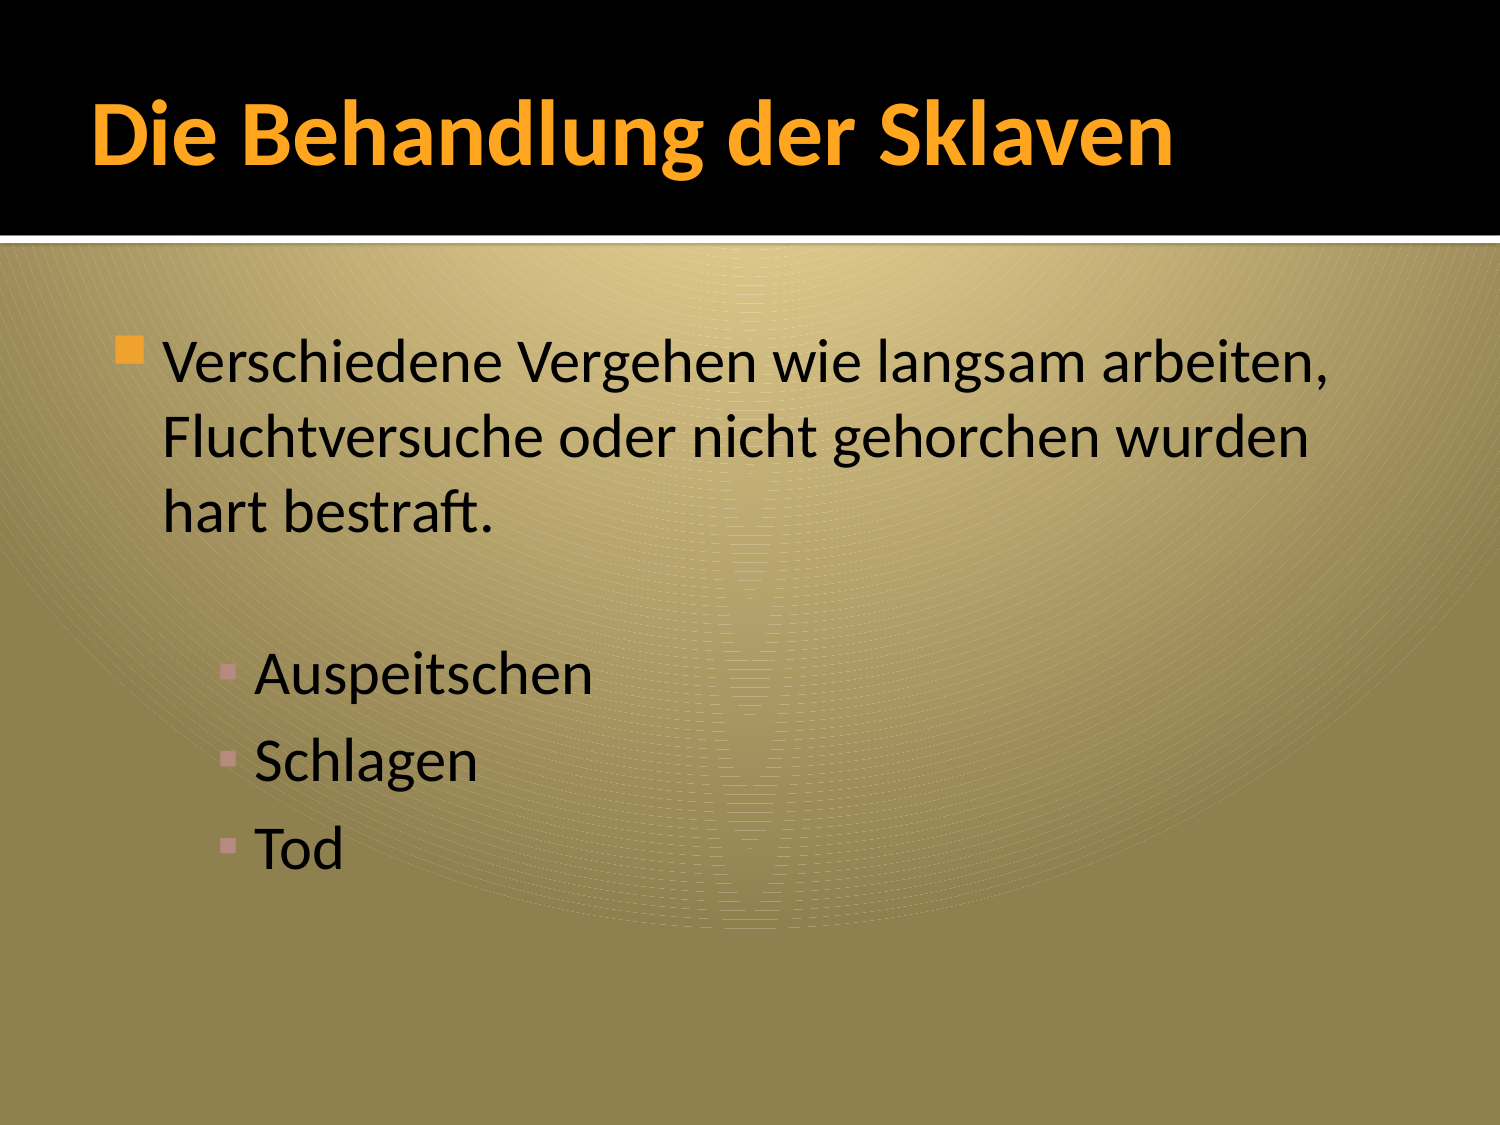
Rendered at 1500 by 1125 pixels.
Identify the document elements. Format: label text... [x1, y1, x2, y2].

list Verschiedene Vergehen wie langsam arbeiten, Fluchtversuche oder nicht gehorchen wurden hart bestraft. Auspeitschen Schlagen Tod [82, 304, 1424, 1035]
title Die Behandlung der Sklaven [75, 24, 1425, 231]
